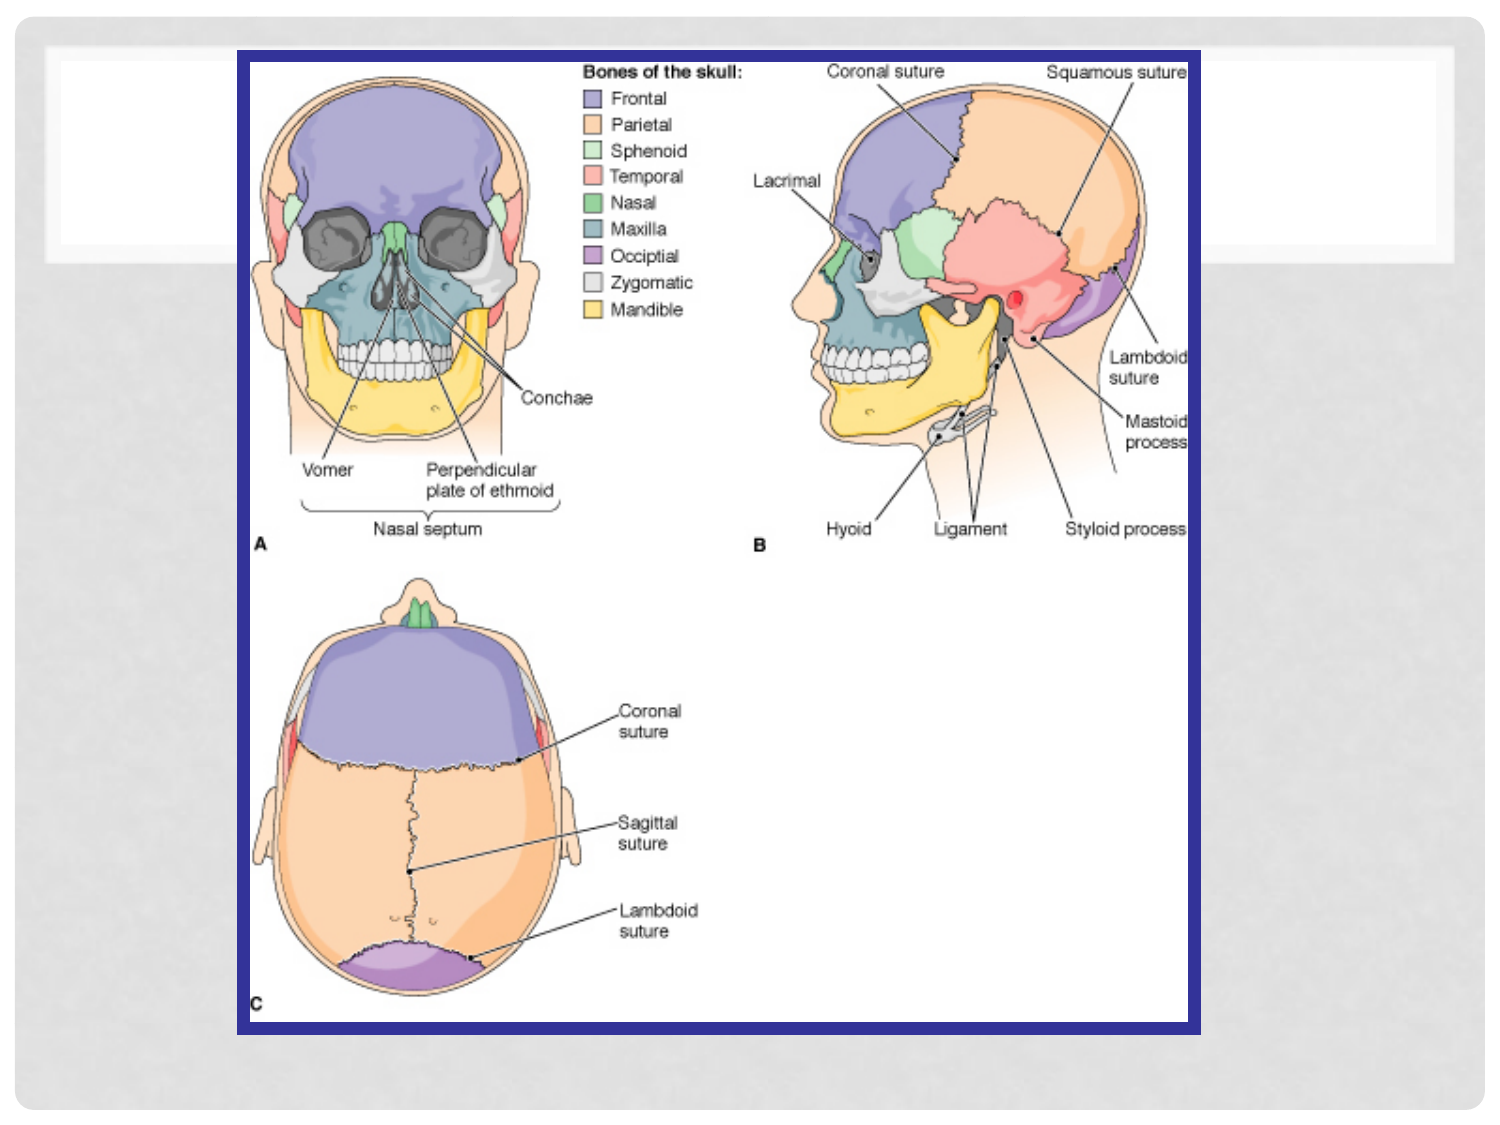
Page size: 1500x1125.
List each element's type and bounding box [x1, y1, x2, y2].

list [249, 62, 1189, 1023]
